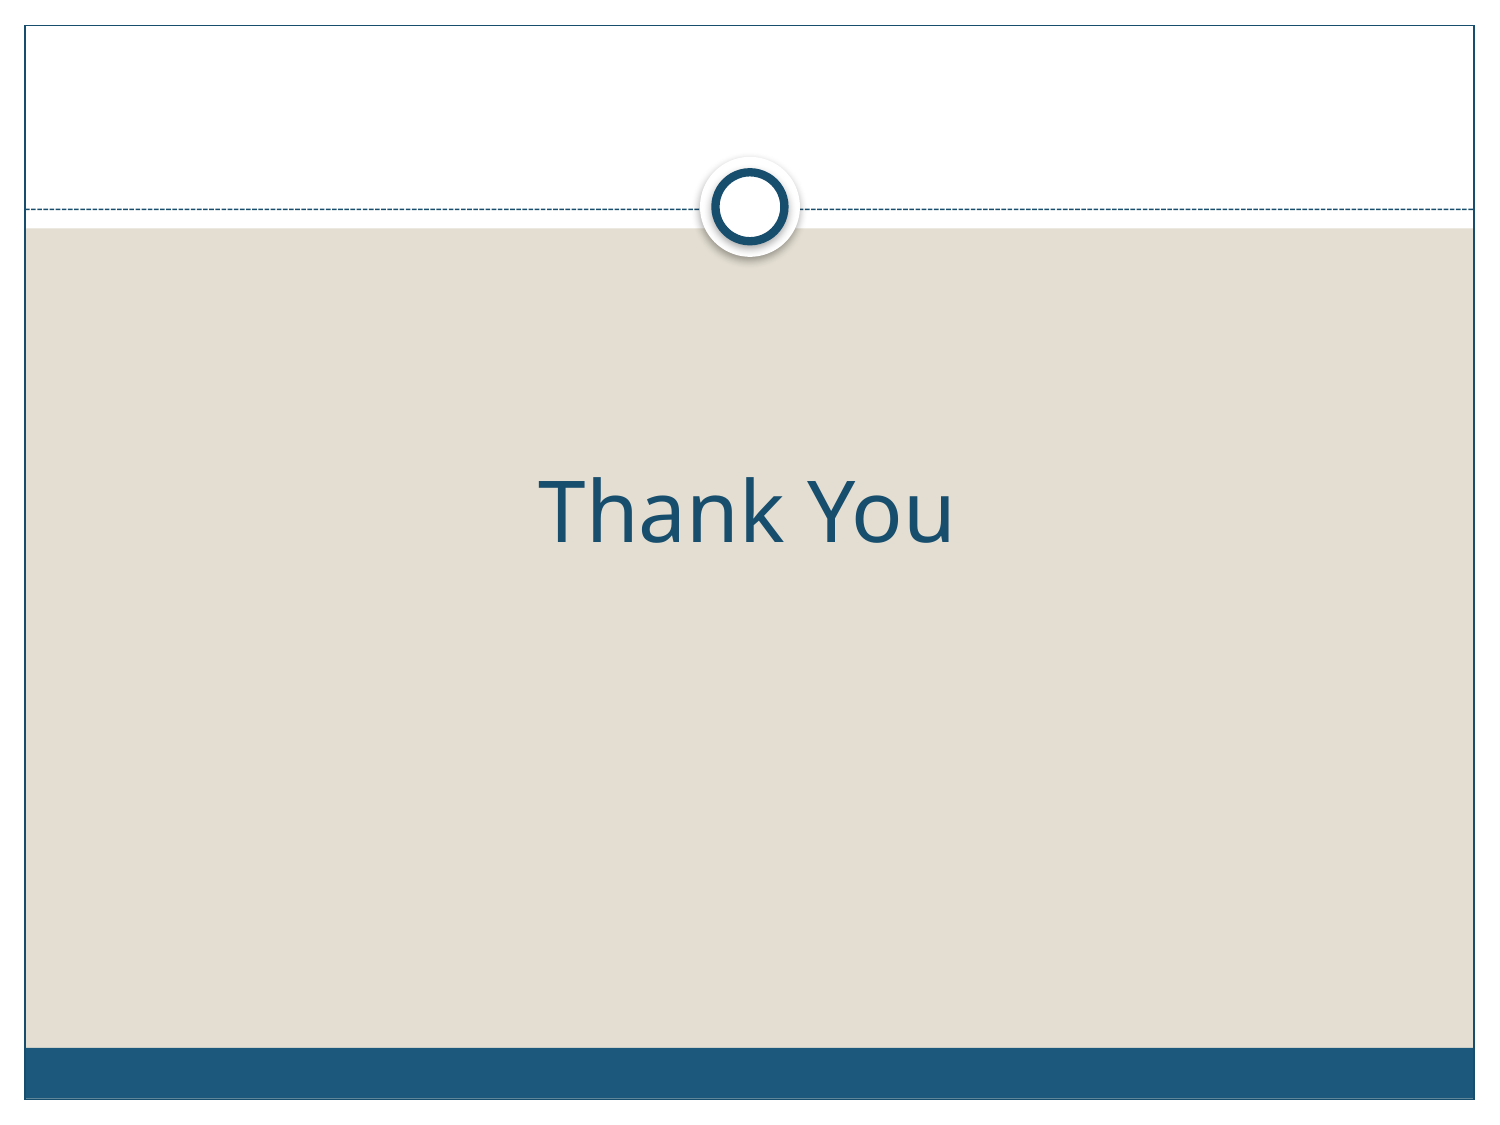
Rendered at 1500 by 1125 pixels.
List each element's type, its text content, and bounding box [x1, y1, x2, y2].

list Thank You [50, 450, 1445, 1125]
